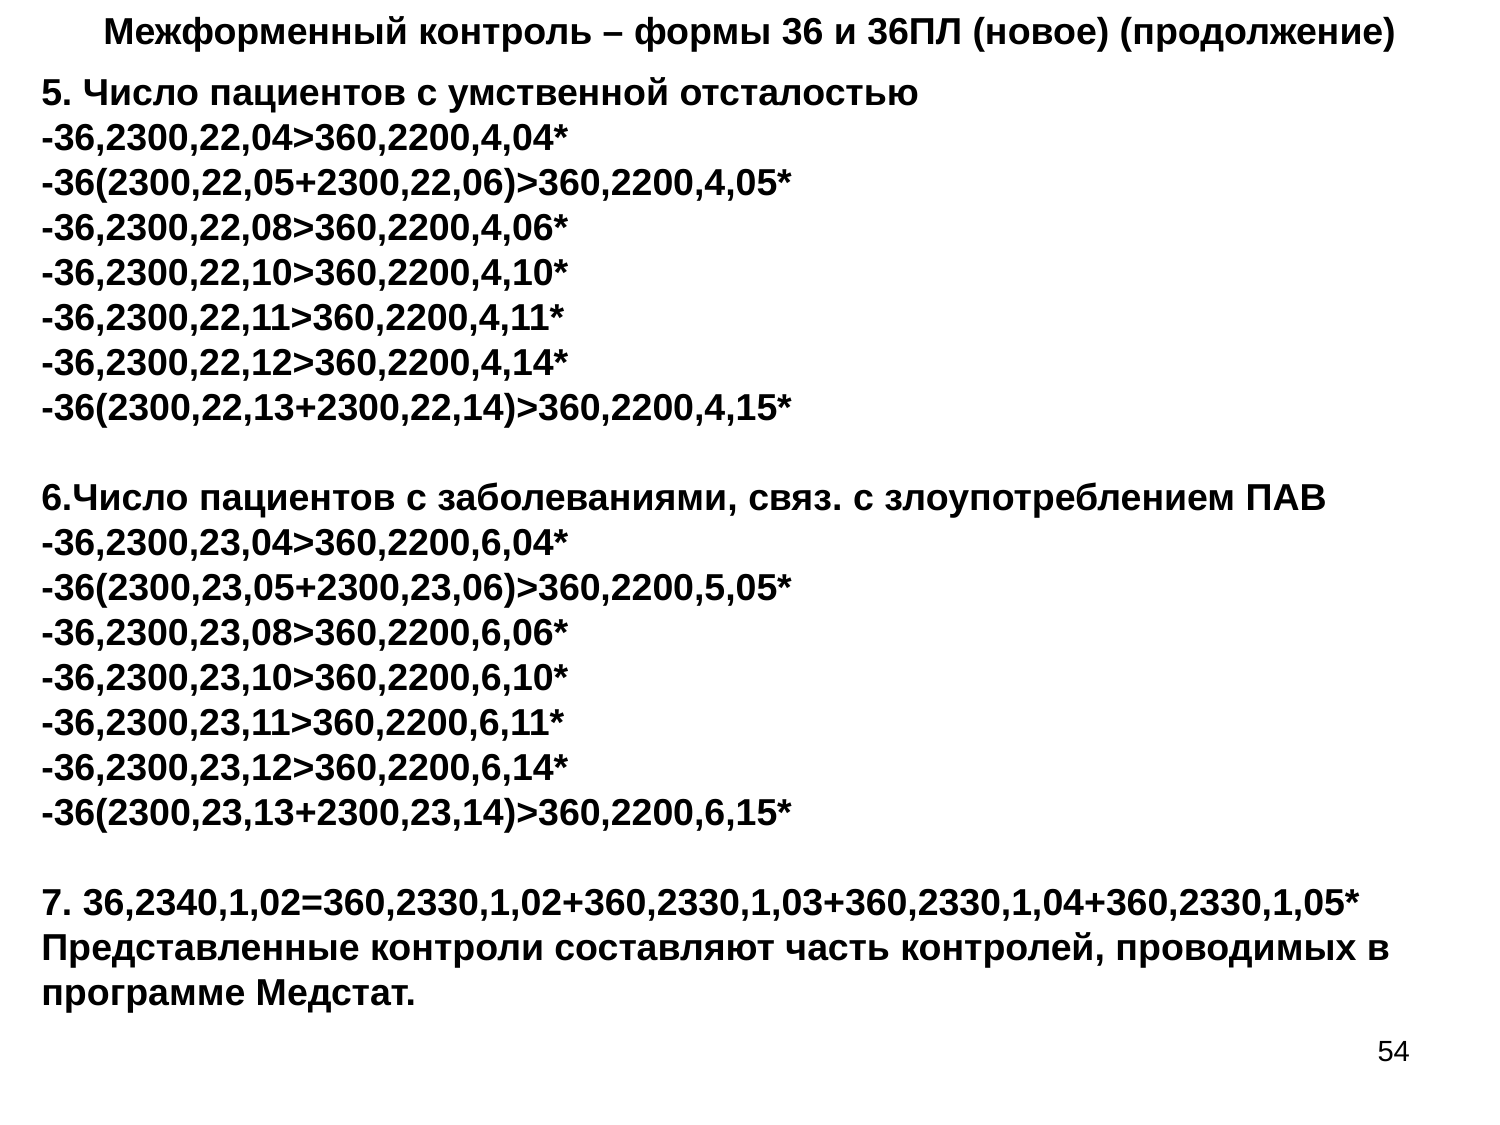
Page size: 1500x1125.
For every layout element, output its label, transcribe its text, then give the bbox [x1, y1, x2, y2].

slide_number 54 [1074, 1024, 1425, 1103]
text_box Межформенный контроль – формы 36 и 36ПЛ (новое) (продолжение) [74, 0, 1425, 61]
text_box 5. Число пациентов с умственной отсталостью -36,2300,22,04>360,2200,4,04* -36(2300,22,05+2300,22,06)>360,2200,4,05* -36,2300,22,08>360,2200,4,06* -36,2300,22,10>360,2200,4,10* -36,2300,22,11>360,2200,4,11* -36,2300,22,12>360,2200,4,14* -36(2300,22,13+2300,22,14)>360,2200,4,15* 6.Число пациентов с заболеваниями, связ. с злоупотреблением ПАВ -36,2300,23,04>360,2200,6,04* -36(2300,23,05+2300,23,06)>360,2200,5,05* -36,2300,23,08>360,2200,6,06* -36,2300,23,10>360,2200,6,10* -36,2300,23,11>360,2200,6,11* -36,2300,23,12>360,2200,6,14* -36(2300,23,13+2300,23,14)>360,2200,6,15* 7. 36,2340,1,02=360,2330,1,02+360,2330,1,03+360,2330,1,04+360,2330,1,05* Представленные контроли составляют часть контролей, проводимых в программе Медстат. [26, 60, 1481, 1021]
